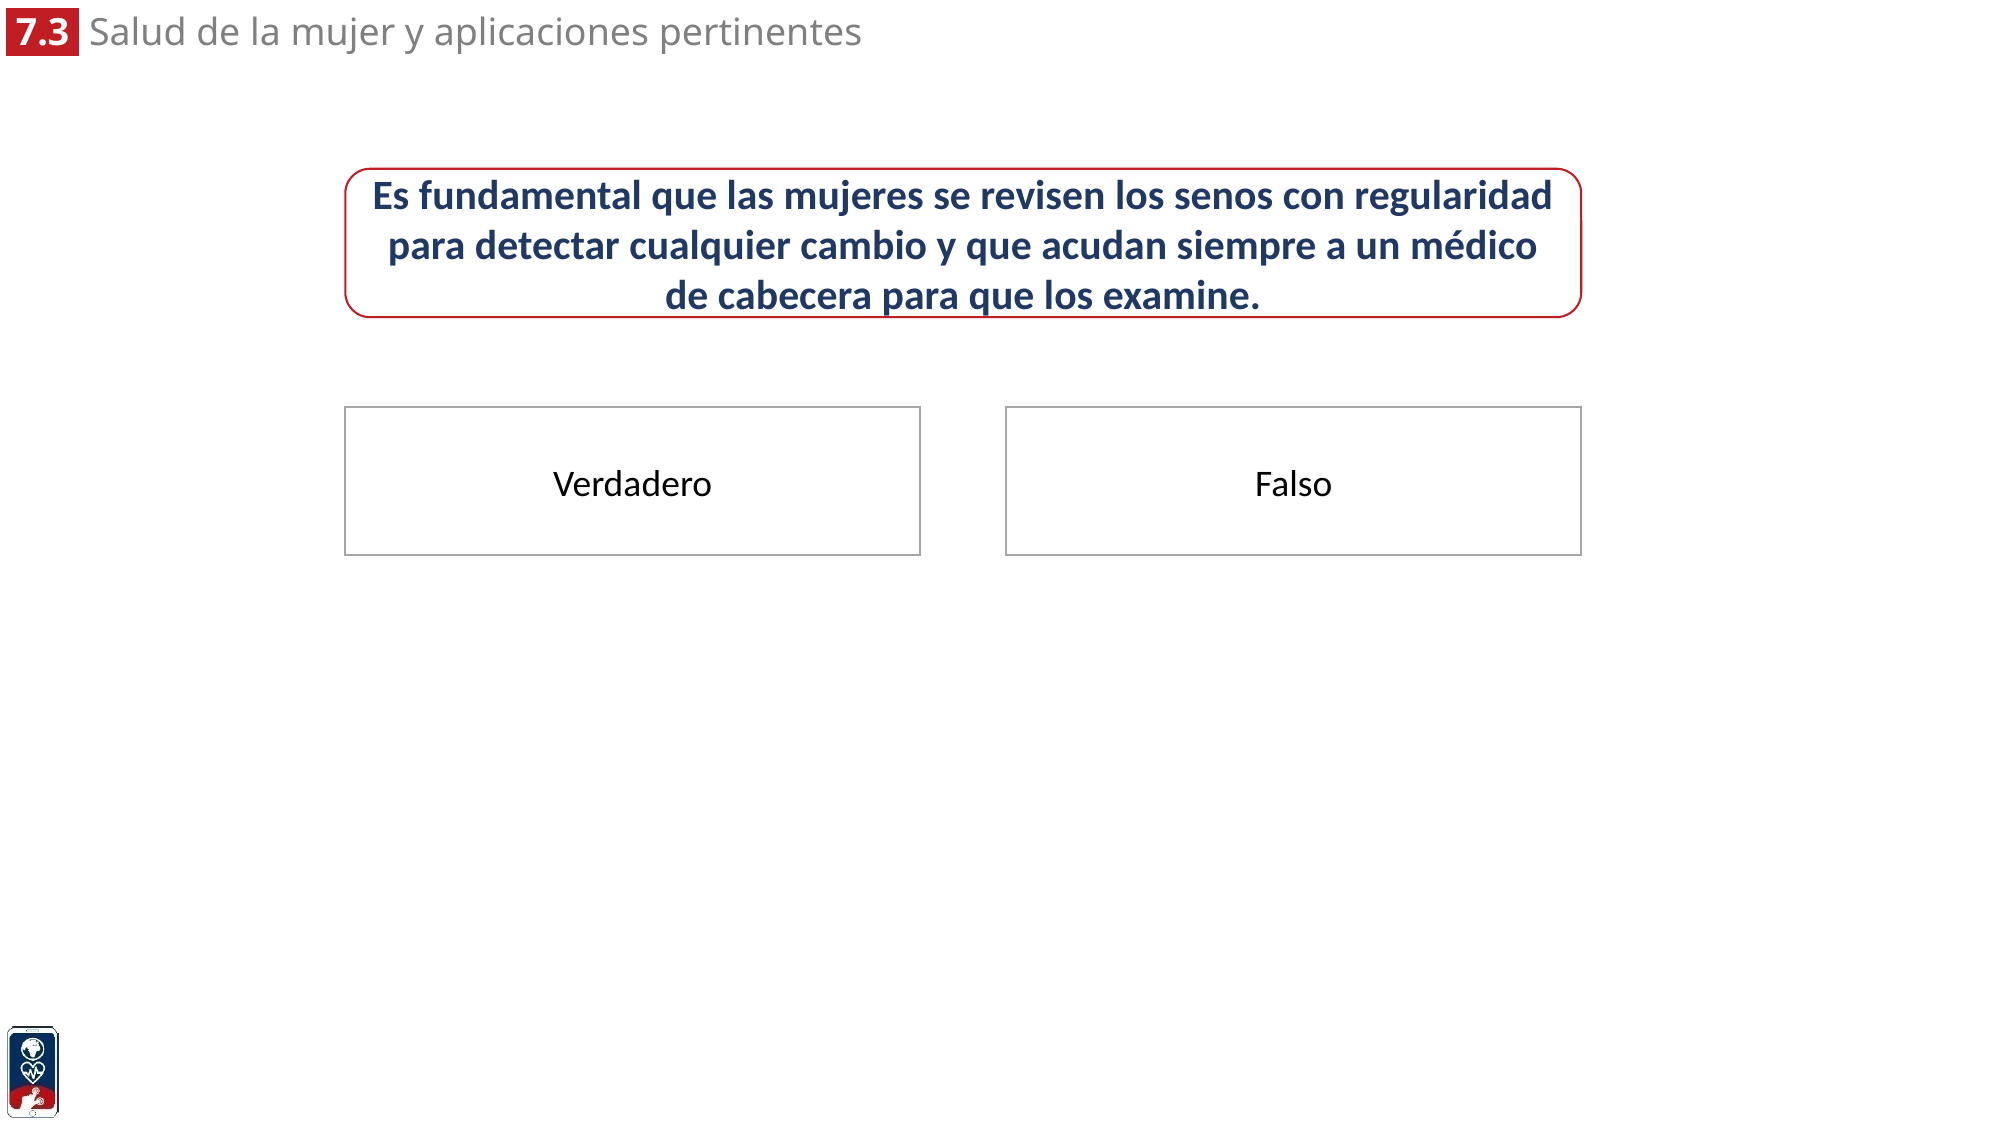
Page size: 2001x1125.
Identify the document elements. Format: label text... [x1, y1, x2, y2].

text_box Falso [1005, 406, 1582, 556]
text_box Es fundamental que las mujeres se revisen los senos con regularidad para detectar cualquier cambio y que acudan siempre a un médico de cabecera para que los examine. [344, 167, 1583, 319]
picture [7, 1026, 59, 1118]
text_box Verdadero [344, 406, 921, 556]
